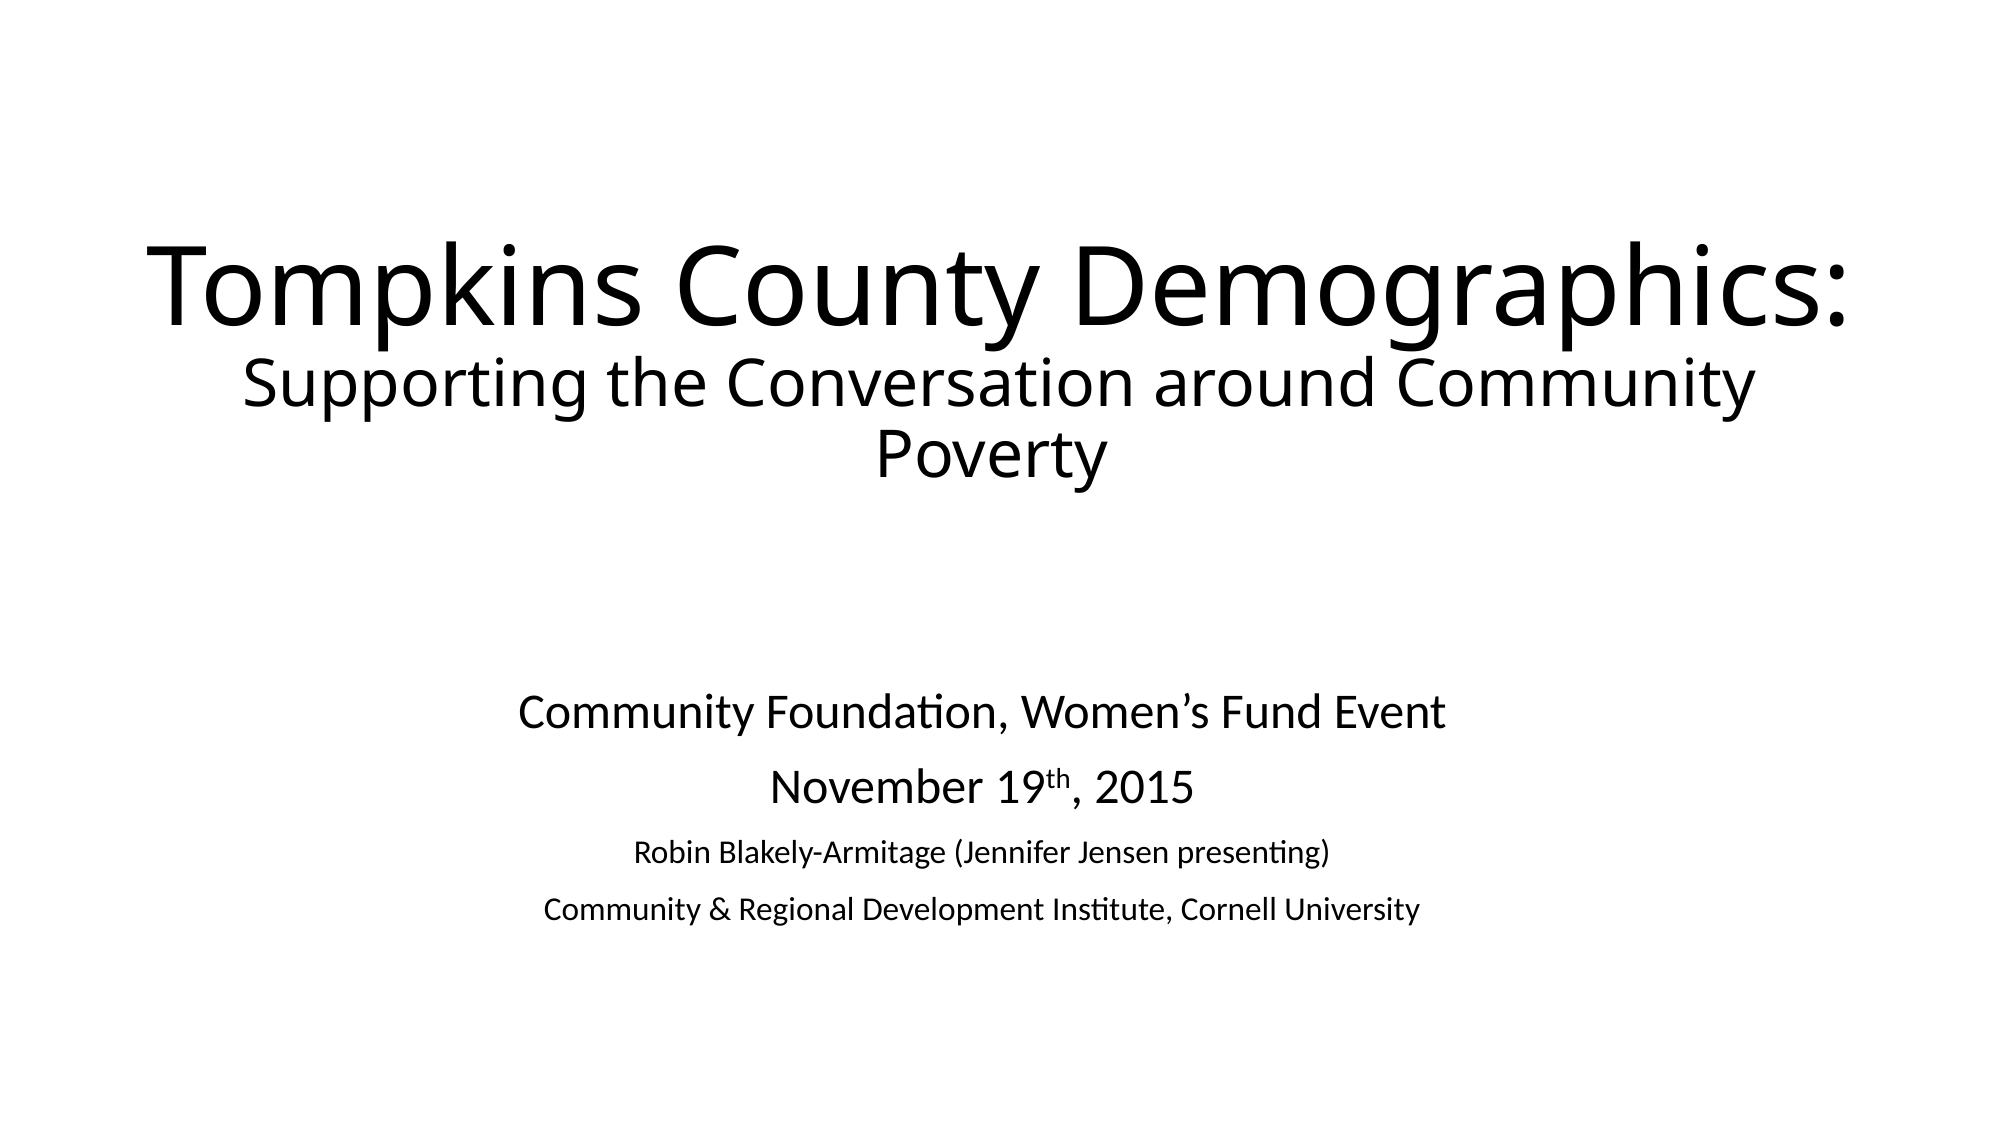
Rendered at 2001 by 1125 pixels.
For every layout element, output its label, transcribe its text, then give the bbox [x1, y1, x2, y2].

title Tompkins County Demographics: Supporting the Conversation around Community Poverty [123, 108, 1877, 500]
subtitle Community Foundation, Women’s Fund Event November 19th, 2015 Robin Blakely-Armitage (Jennifer Jensen presenting) Community & Regional Development Institute, Cornell University [232, 677, 1733, 950]
